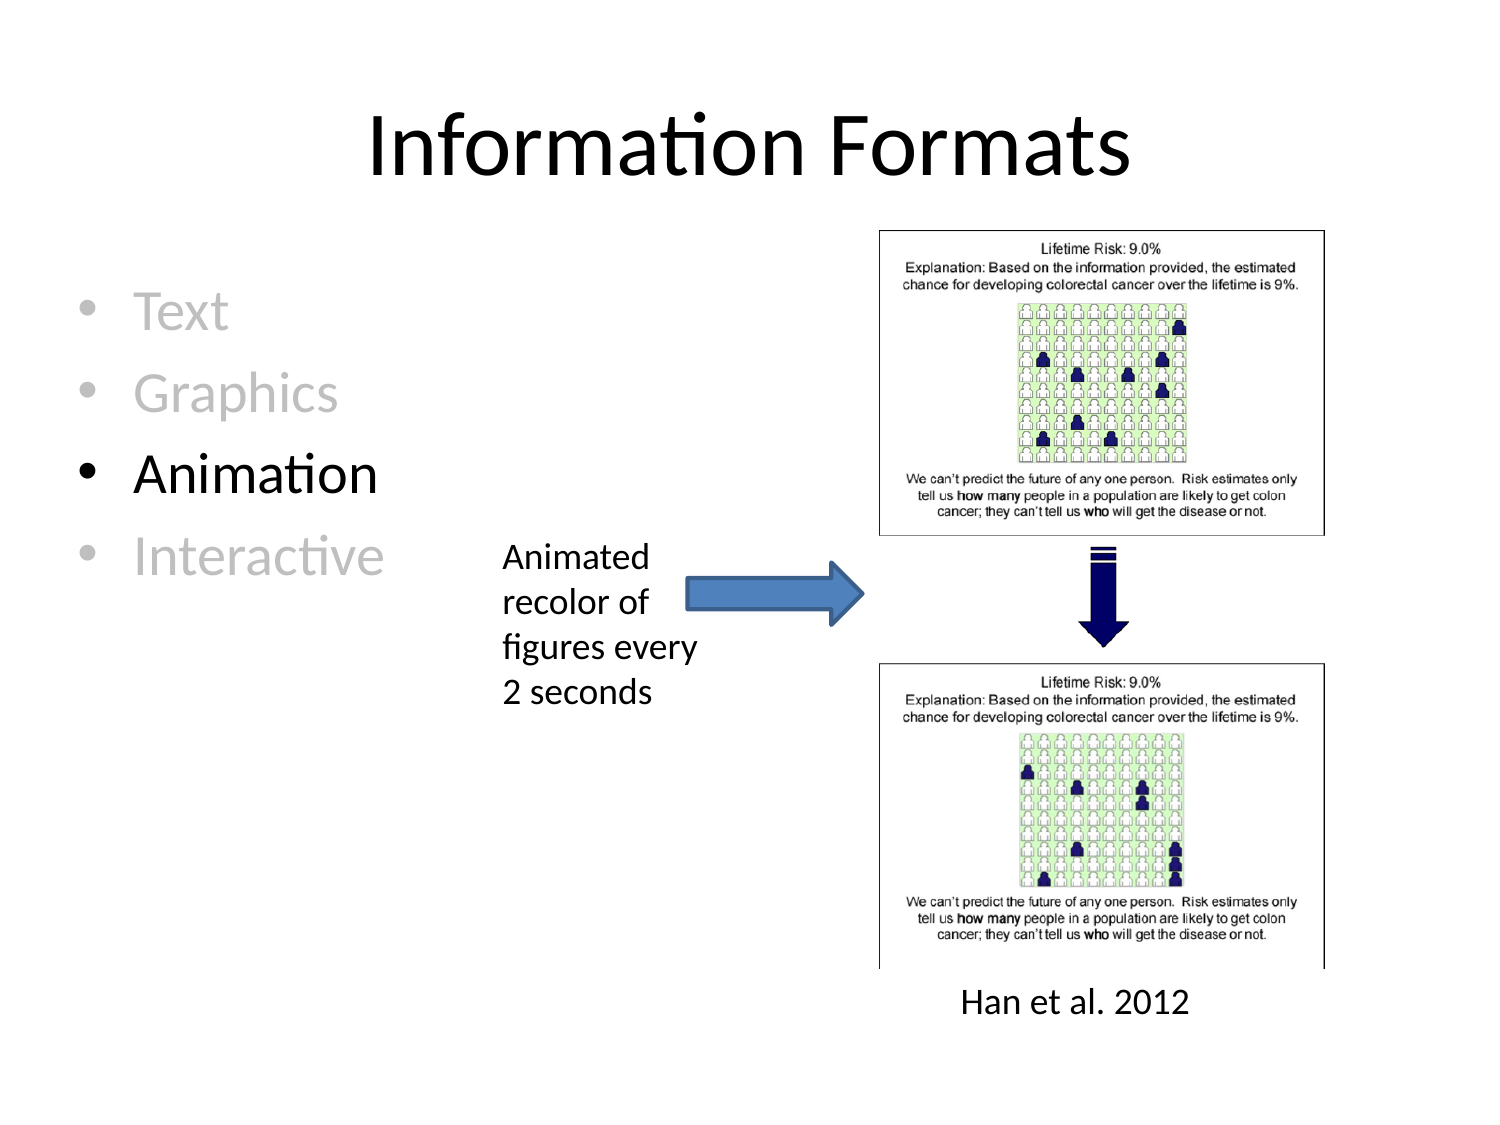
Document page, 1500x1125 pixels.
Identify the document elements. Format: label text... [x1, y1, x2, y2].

list Text Graphics Animation Interactive [62, 264, 725, 1008]
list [874, 227, 1328, 971]
text_box [738, 560, 865, 627]
text_box Han et al. 2012 [945, 978, 1206, 1030]
text_box Animated recolor of figures every 2 seconds [487, 524, 738, 720]
title Information Formats [75, 45, 1425, 233]
